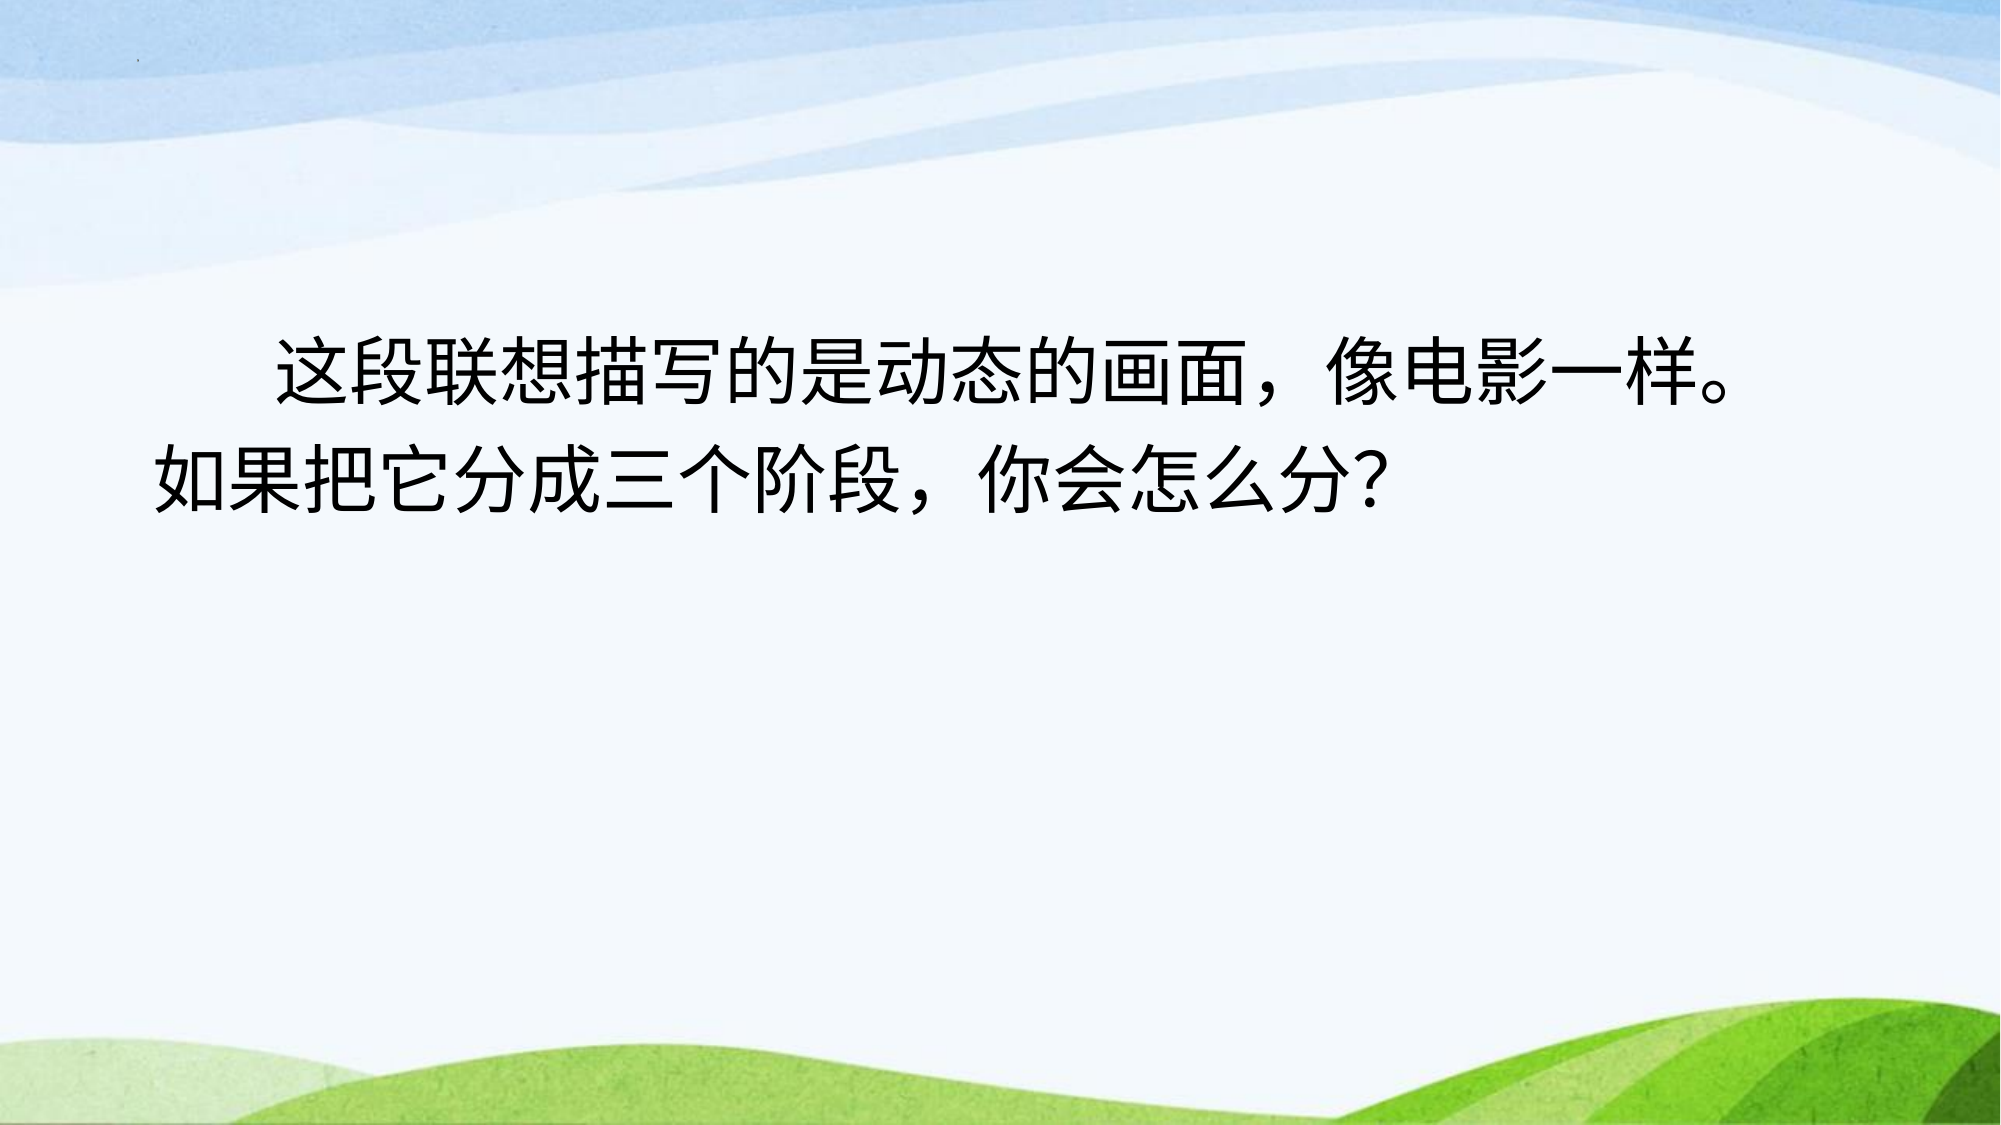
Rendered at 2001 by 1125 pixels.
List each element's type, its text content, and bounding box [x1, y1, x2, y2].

picture [0, 0, 2001, 1125]
list 这段联想描写的是动态的画面，像电影一样。如果把它分成三个阶段，你会怎么分？ [137, 299, 1863, 1014]
